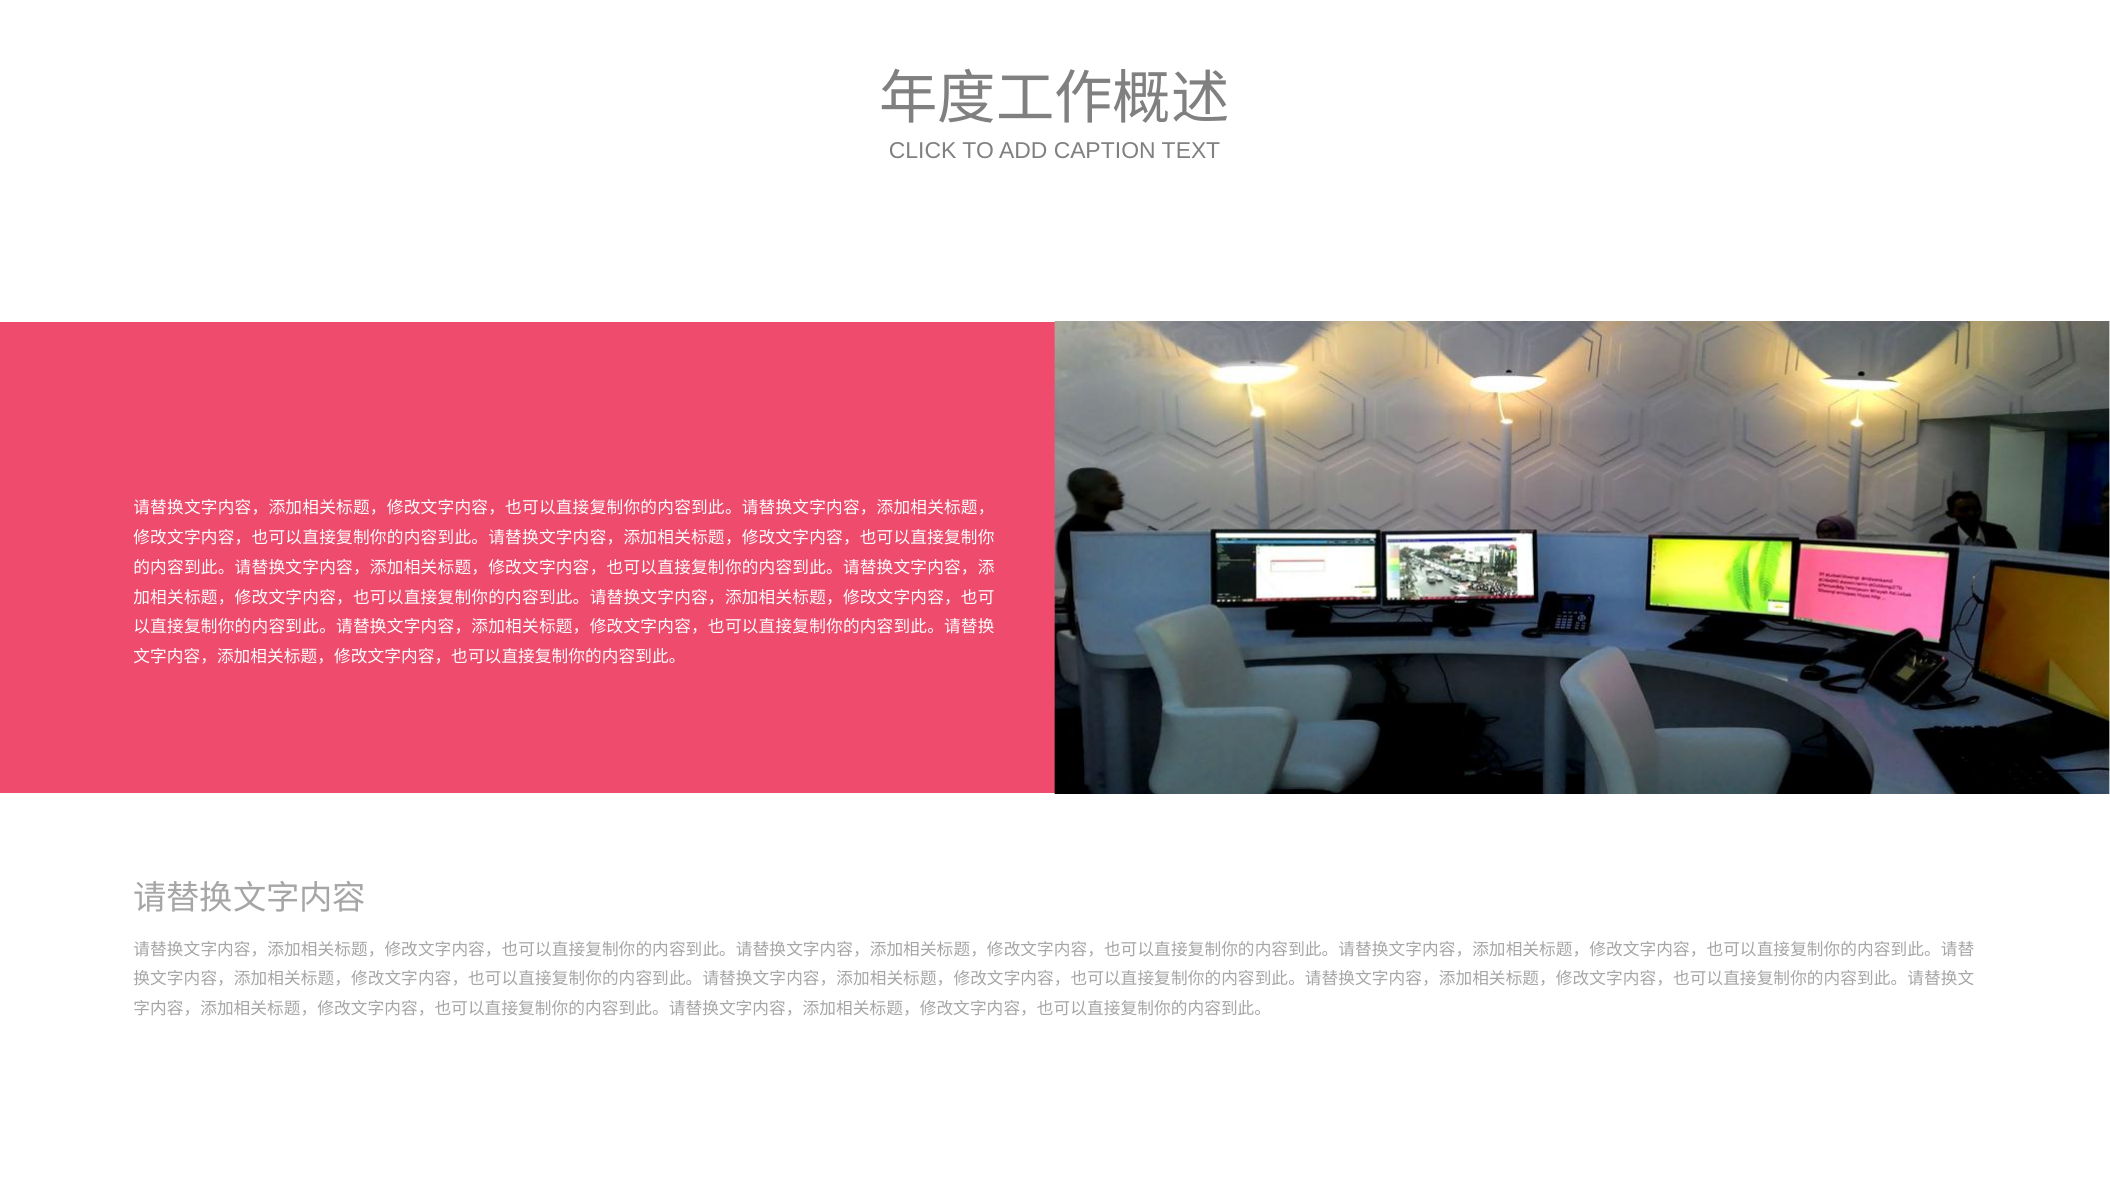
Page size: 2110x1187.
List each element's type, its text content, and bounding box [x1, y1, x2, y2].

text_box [133, 876, 1977, 1020]
text_box [1054, 321, 2110, 794]
text_box [0, 321, 1054, 794]
text_box CLICK TO ADD CAPTION TEXT [865, 135, 1245, 163]
text_box 请替换文字内容，添加相关标题，修改文字内容，也可以直接复制你的内容到此。请替换文字内容，添加相关标题，修改文字内容，也可以直接复制你的内容到此。请替换文字内容，添加相关标题，修改文字内容，也可以直接复制你的内容到此。请替换文字内容，添加相关标题，修改文字内容，也可以直接复制你的内容到此。请替换文字内容，添加相关标题，修改文字内容，也可以直接复制你的内容到此。请替换文字内容，添加相关标题，修改文字内容，也可以直接复制你的内容到此。请替换文字内容，添加相关标题，修改文字内容，也可以直接复制你的内容到此。请替换文字内容，添加相关标题，修改文字内容，也可以直接复制你的内容到此。 [133, 486, 996, 667]
text_box 年度工作概述 [865, 60, 1245, 131]
